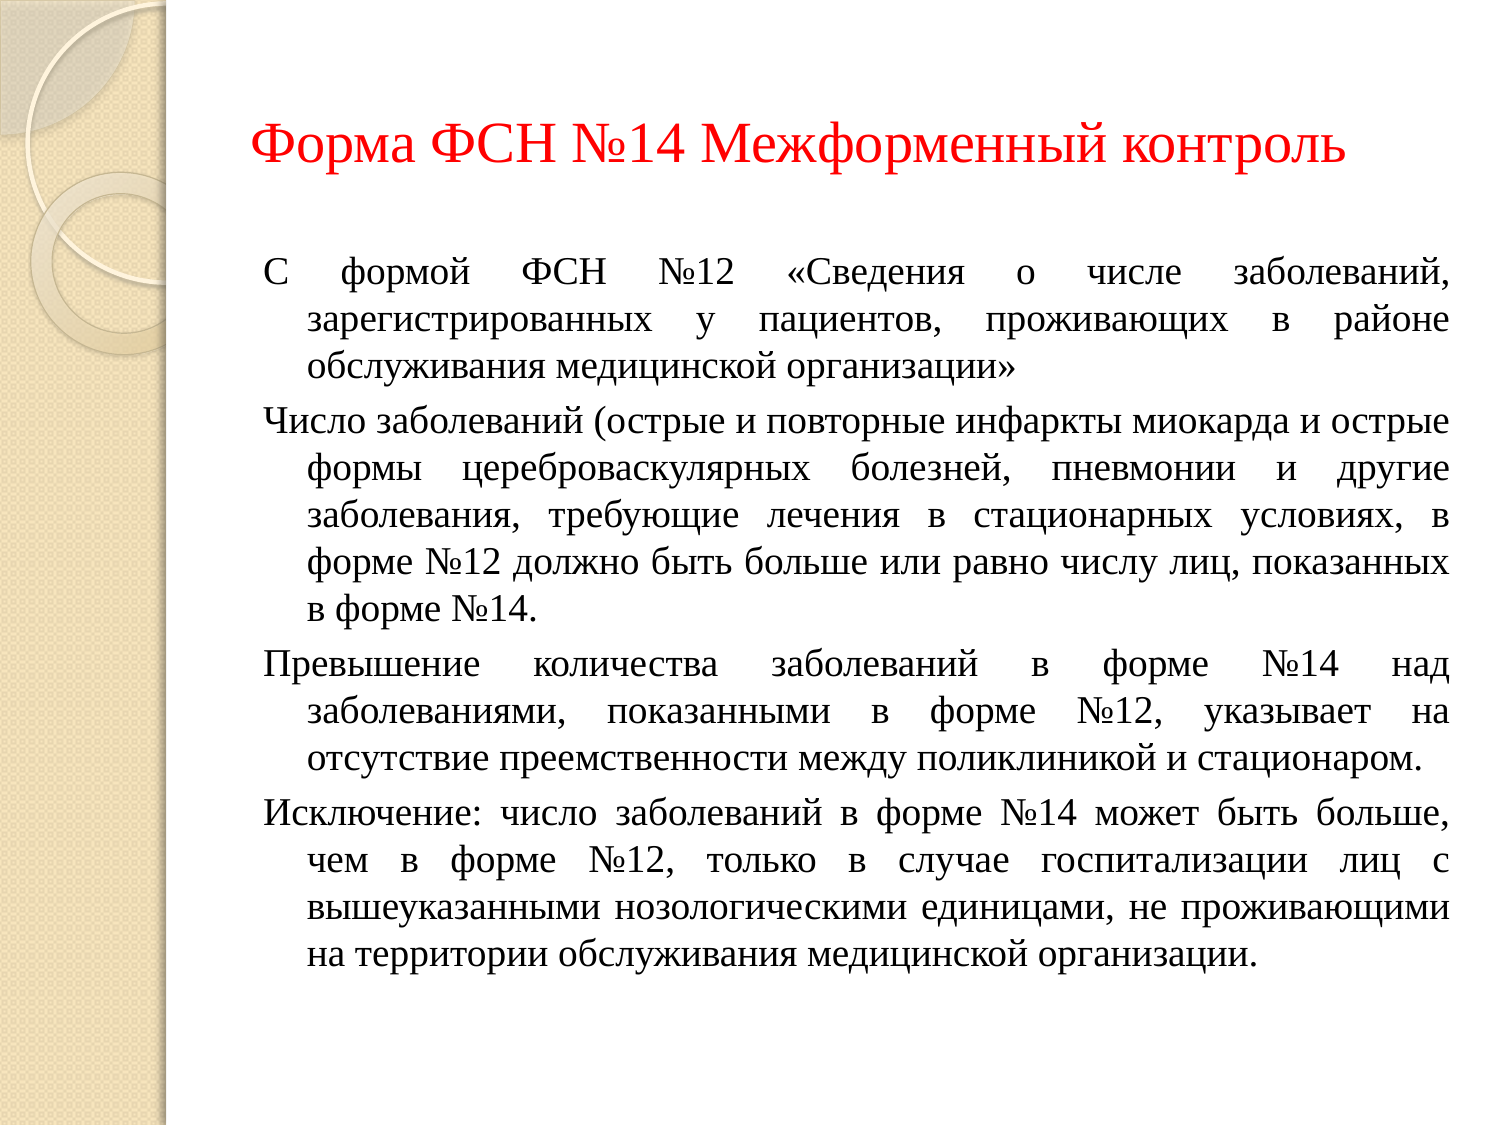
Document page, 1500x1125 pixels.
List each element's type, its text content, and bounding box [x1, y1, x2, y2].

list С формой ФСН №12 «Сведения о числе заболеваний, зарегистрированных у пациентов, проживающих в районе обслуживания медицинской организации» Число заболеваний (острые и повторные инфаркты миокарда и острые формы цереброваскулярных болезней, пневмонии и другие заболевания, требующие лечения в стационарных условиях, в форме №12 должно быть больше или равно числу лиц, показанных в форме №14. Превышение количества заболеваний в форме №14 над заболеваниями, показанными в форме №12, указывает на отсутствие преемственности между поликлиникой и стационаром. Исключение: число заболеваний в форме №14 может быть больше, чем в форме №12, только в случае госпитализации лиц с вышеуказанными нозологическими единицами, не проживающими на территории обслуживания медицинской организации. [235, 237, 1466, 1025]
title Форма ФСН №14 Межформенный контроль [235, 45, 1466, 233]
